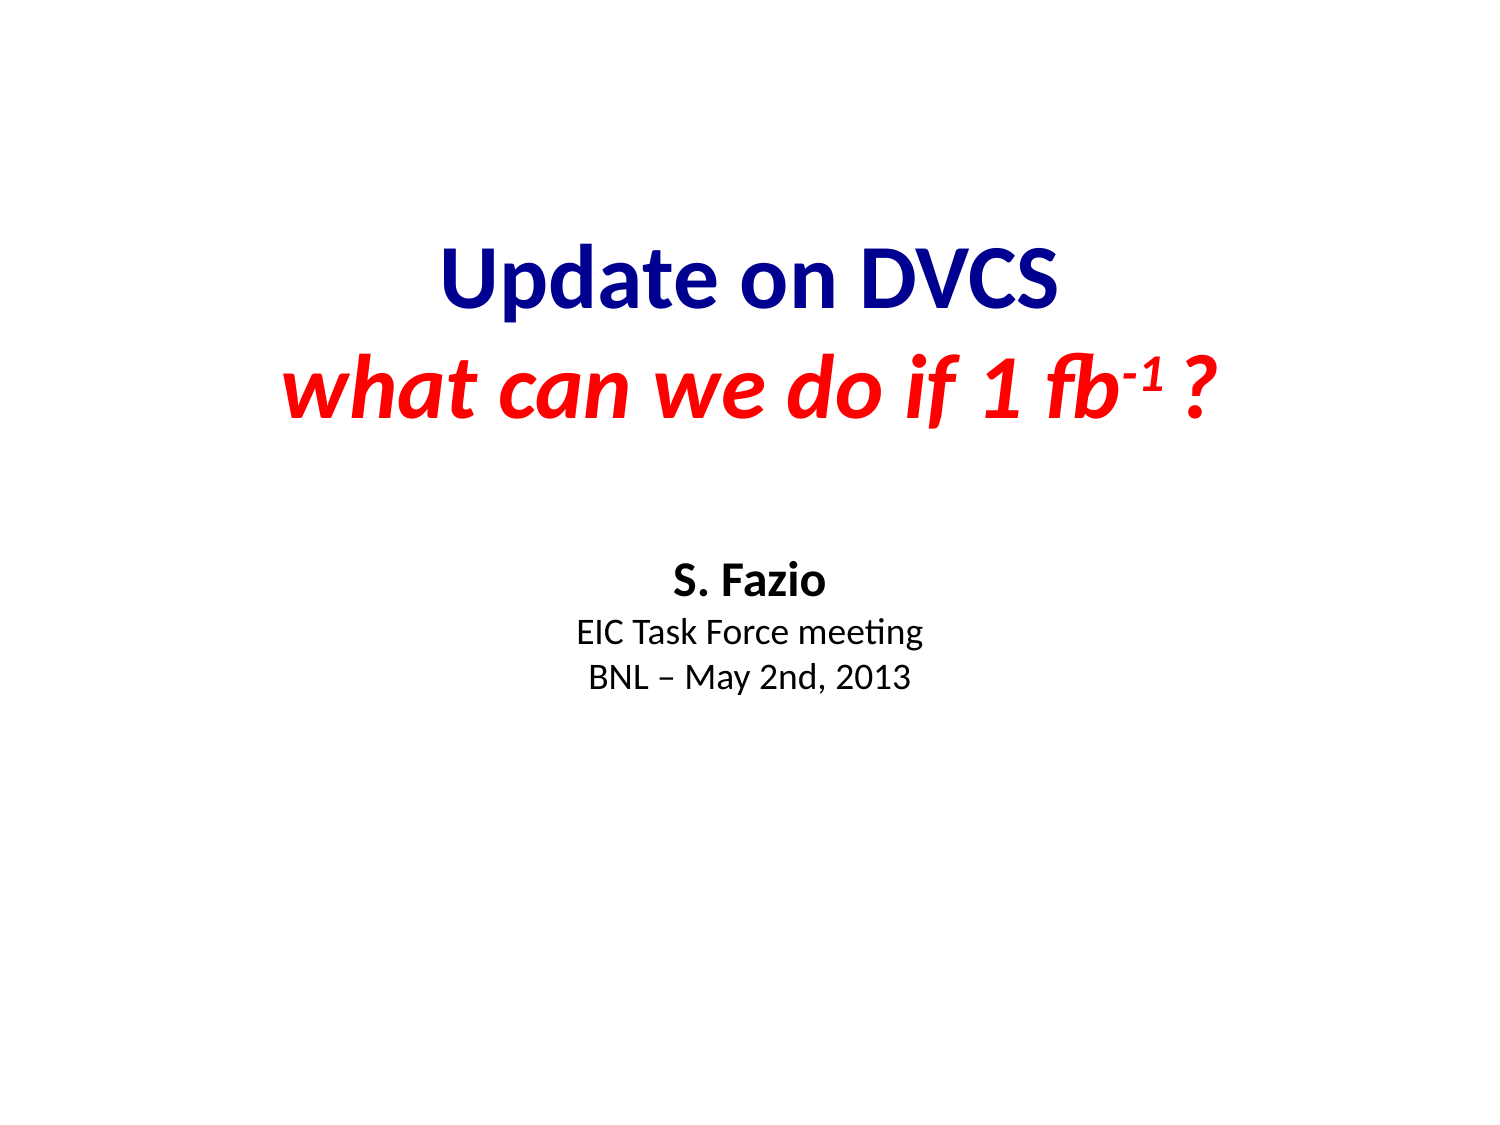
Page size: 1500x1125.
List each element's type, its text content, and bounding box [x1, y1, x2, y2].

title Update on DVCS what can we do if 1 fb-1 ? S. Fazio EIC Task Force meeting BNL – May 2nd, 2013 [112, 139, 1388, 774]
